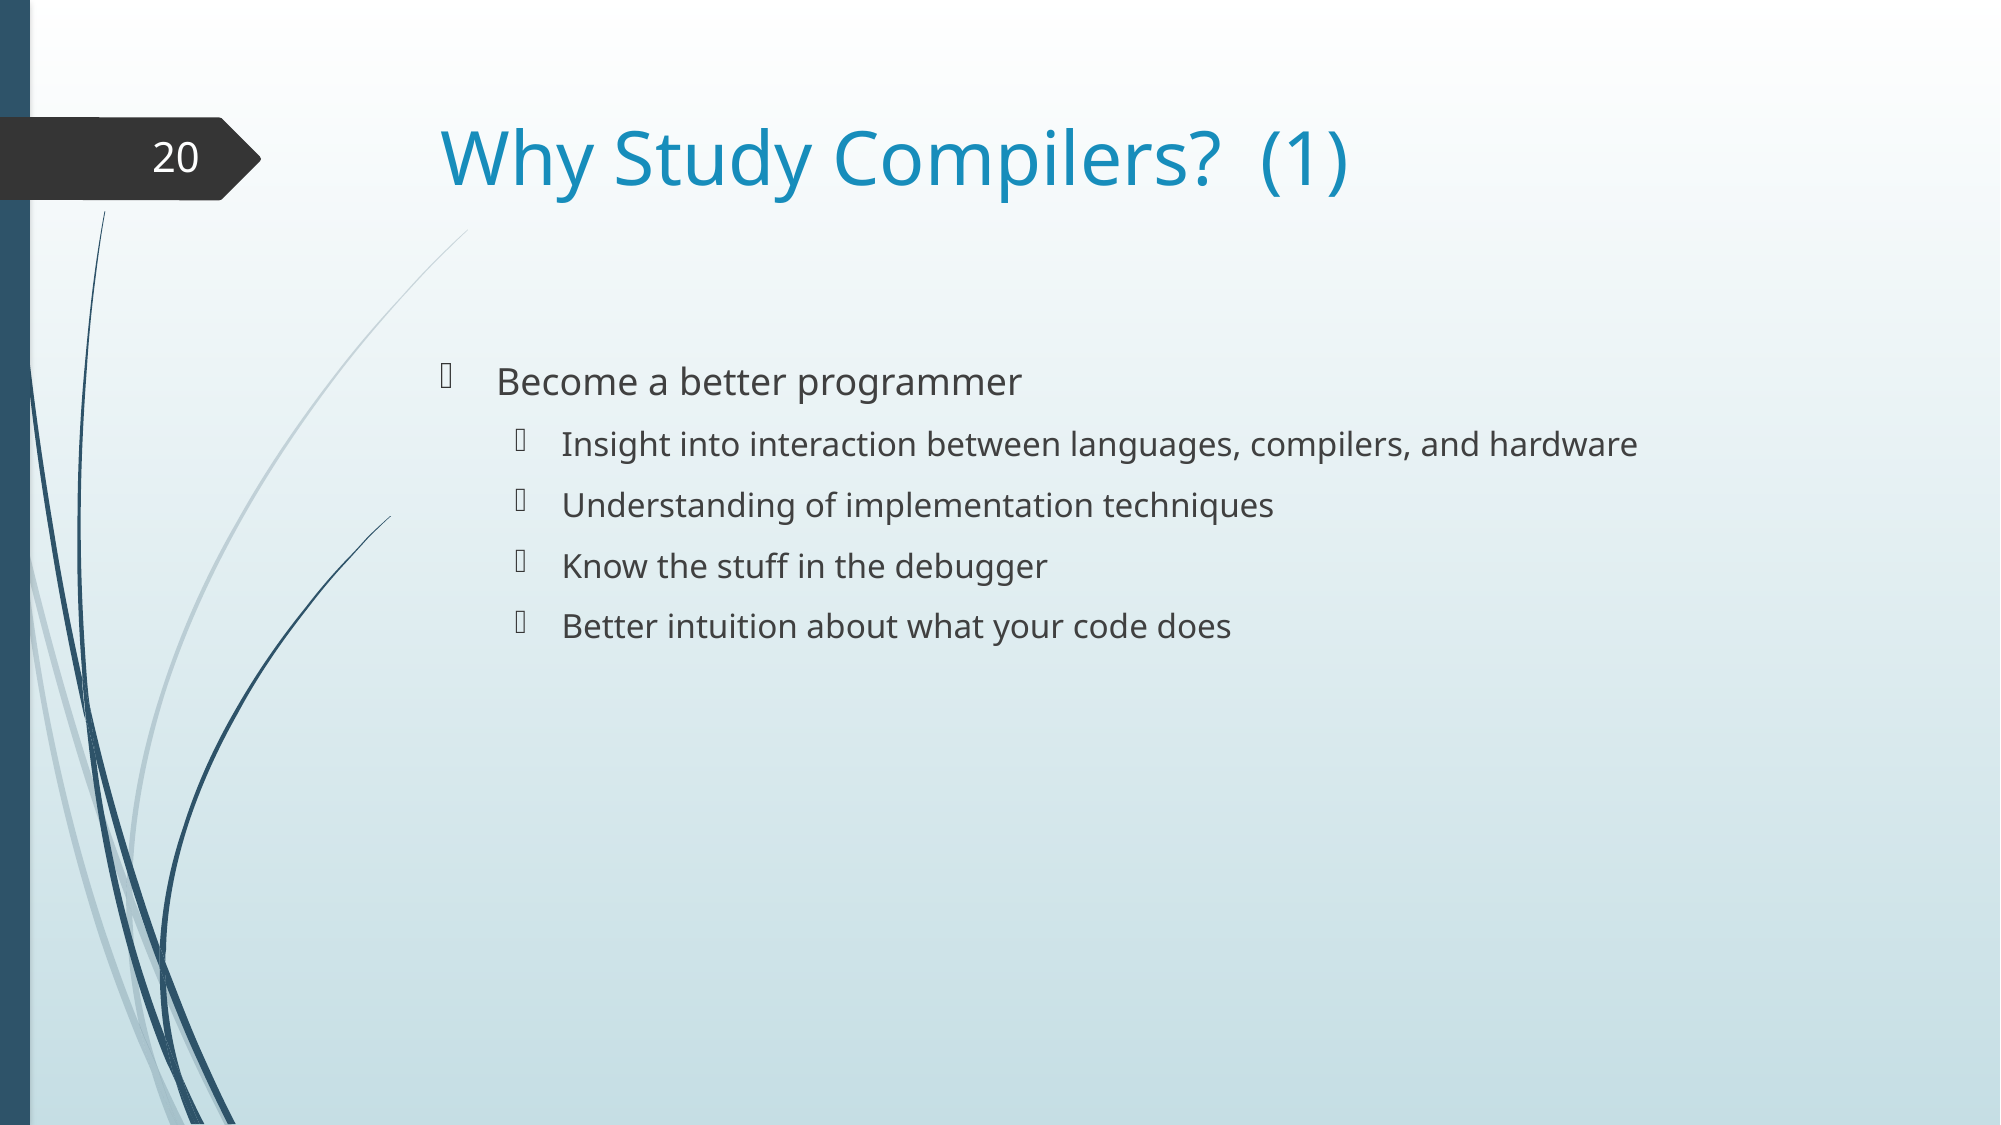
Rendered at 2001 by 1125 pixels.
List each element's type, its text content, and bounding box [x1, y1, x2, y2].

list Become a better programmer Insight into interaction between languages, compilers, and hardware Understanding of implementation techniques Know the stuff in the debugger Better intuition about what your code does [424, 350, 1888, 988]
title Why Study Compilers? (1) [425, 102, 1888, 313]
slide_number 20 [87, 129, 216, 190]
